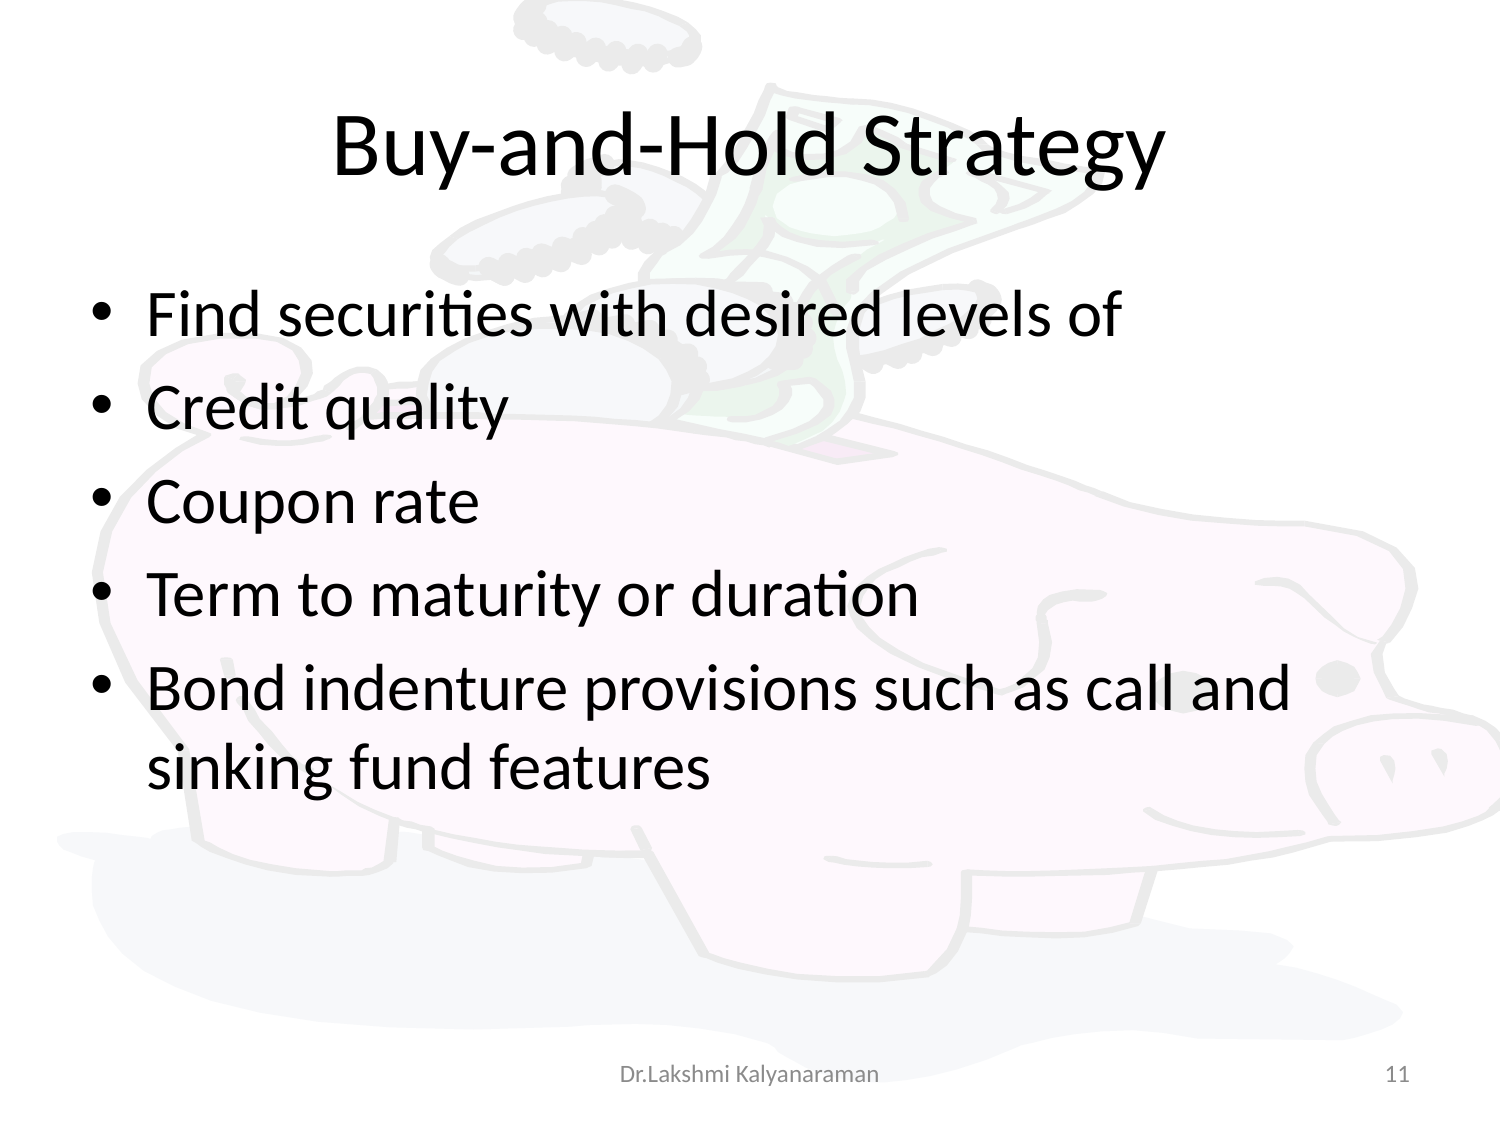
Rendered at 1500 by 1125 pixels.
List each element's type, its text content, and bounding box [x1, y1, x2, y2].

list Find securities with desired levels of Credit quality Coupon rate Term to maturity or duration Bond indenture provisions such as call and sinking fund features [75, 262, 1425, 1005]
title Buy-and-Hold Strategy [75, 45, 1425, 233]
slide_number 11 [1074, 1042, 1425, 1103]
footer Dr.Lakshmi Kalyanaraman [512, 1042, 988, 1103]
